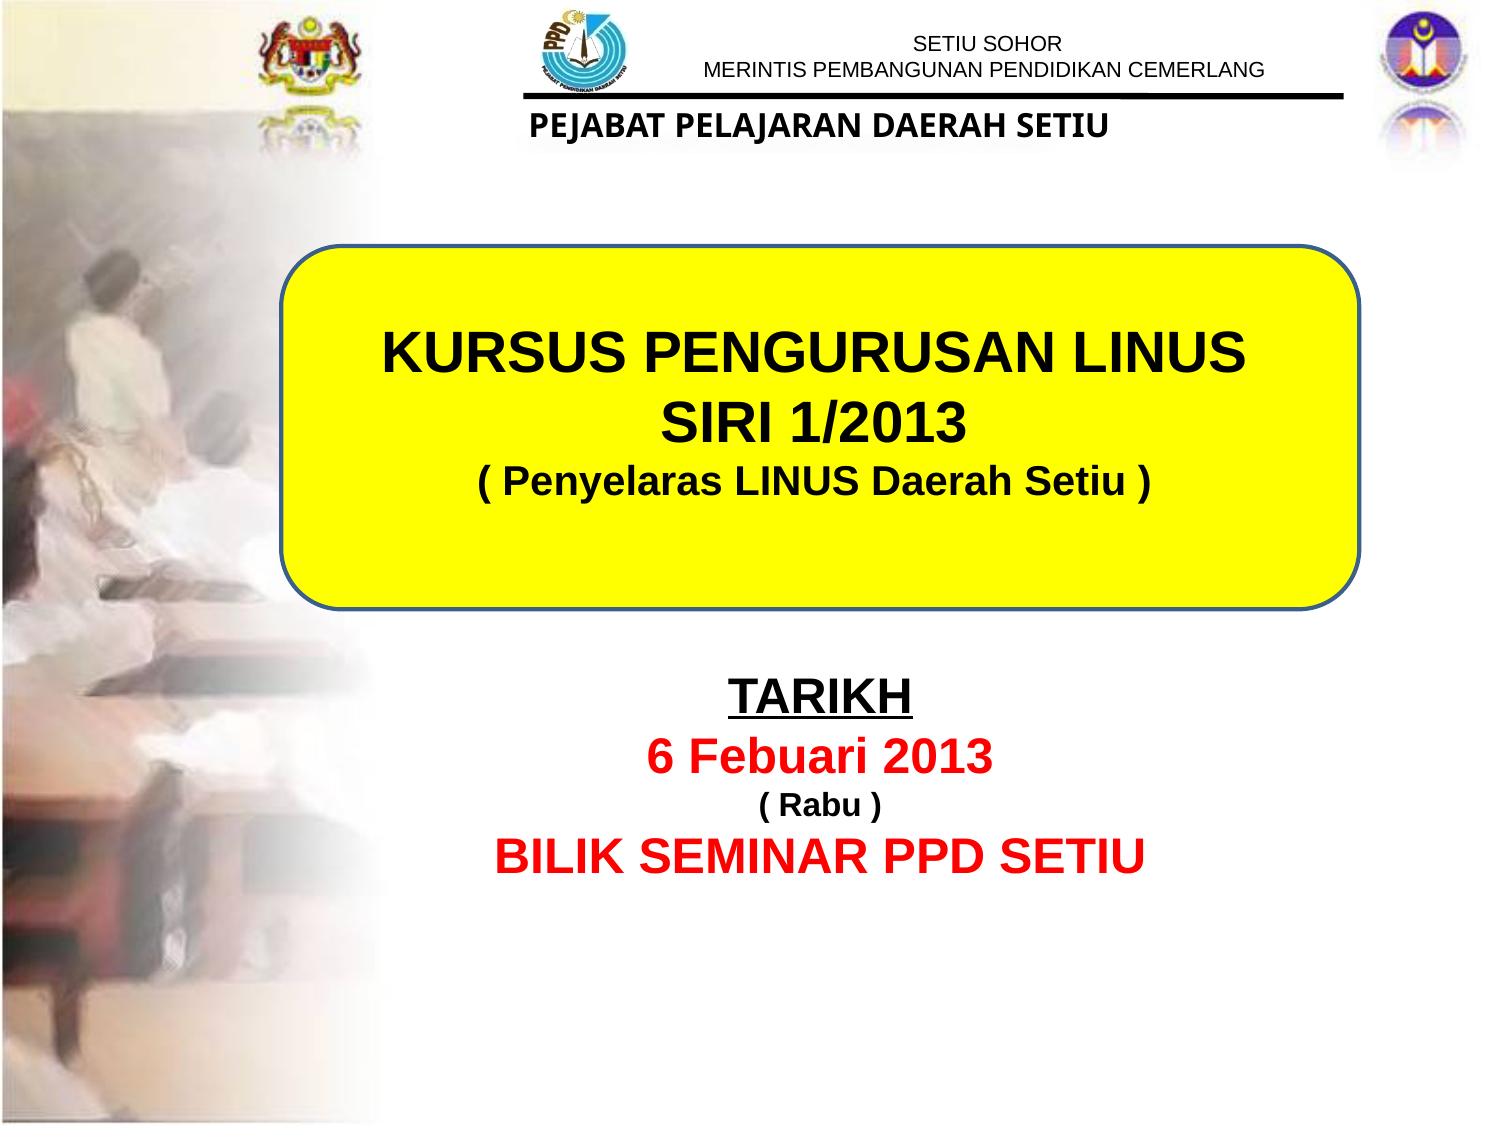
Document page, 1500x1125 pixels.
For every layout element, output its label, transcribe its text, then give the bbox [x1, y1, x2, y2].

text_box KURSUS PENGURUSAN LINUS SIRI 1/2013 ( Penyelaras LINUS Daerah Setiu ) [316, 306, 1313, 562]
text_box [279, 243, 1362, 612]
picture [1, 0, 1500, 1125]
text_box TARIKH 6 Febuari 2013 ( Rabu ) BILIK SEMINAR PPD SETIU [281, 656, 1360, 891]
